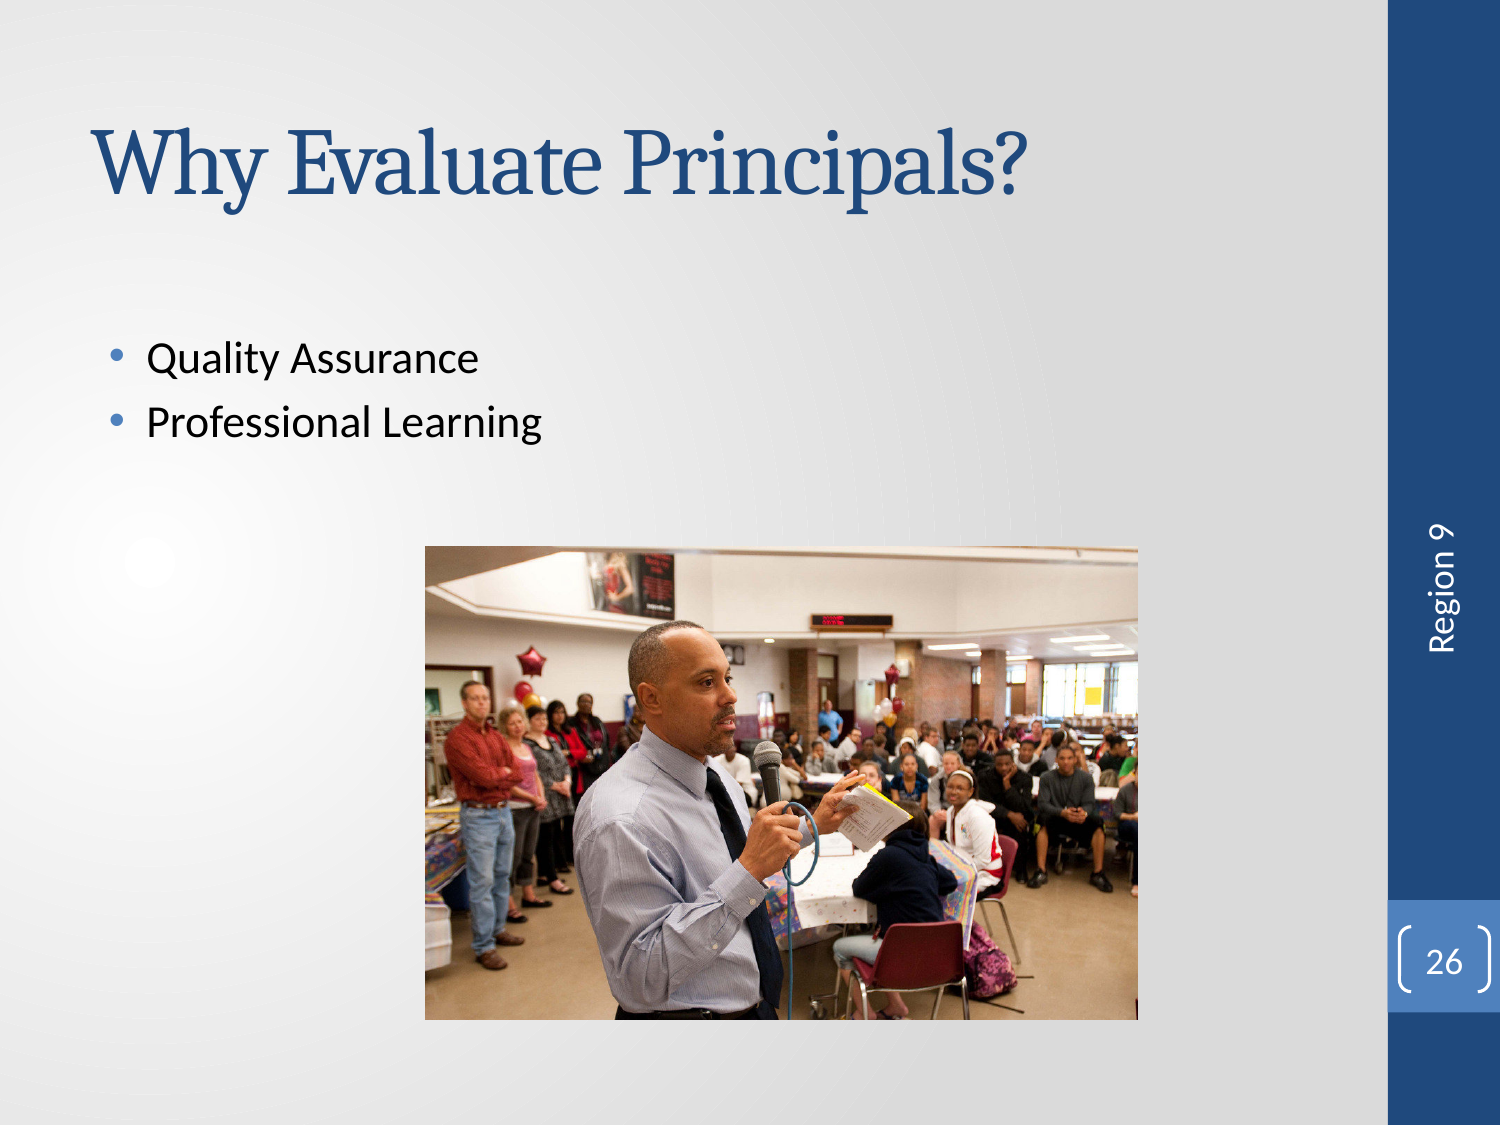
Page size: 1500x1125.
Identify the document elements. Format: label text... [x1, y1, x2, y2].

slide_number 26 [1397, 925, 1492, 994]
picture [424, 546, 1138, 1021]
title Why Evaluate Principals? [75, 24, 1425, 288]
list Quality Assurance Professional Learning [75, 320, 1425, 1063]
footer Region 9 [1408, 500, 1469, 889]
